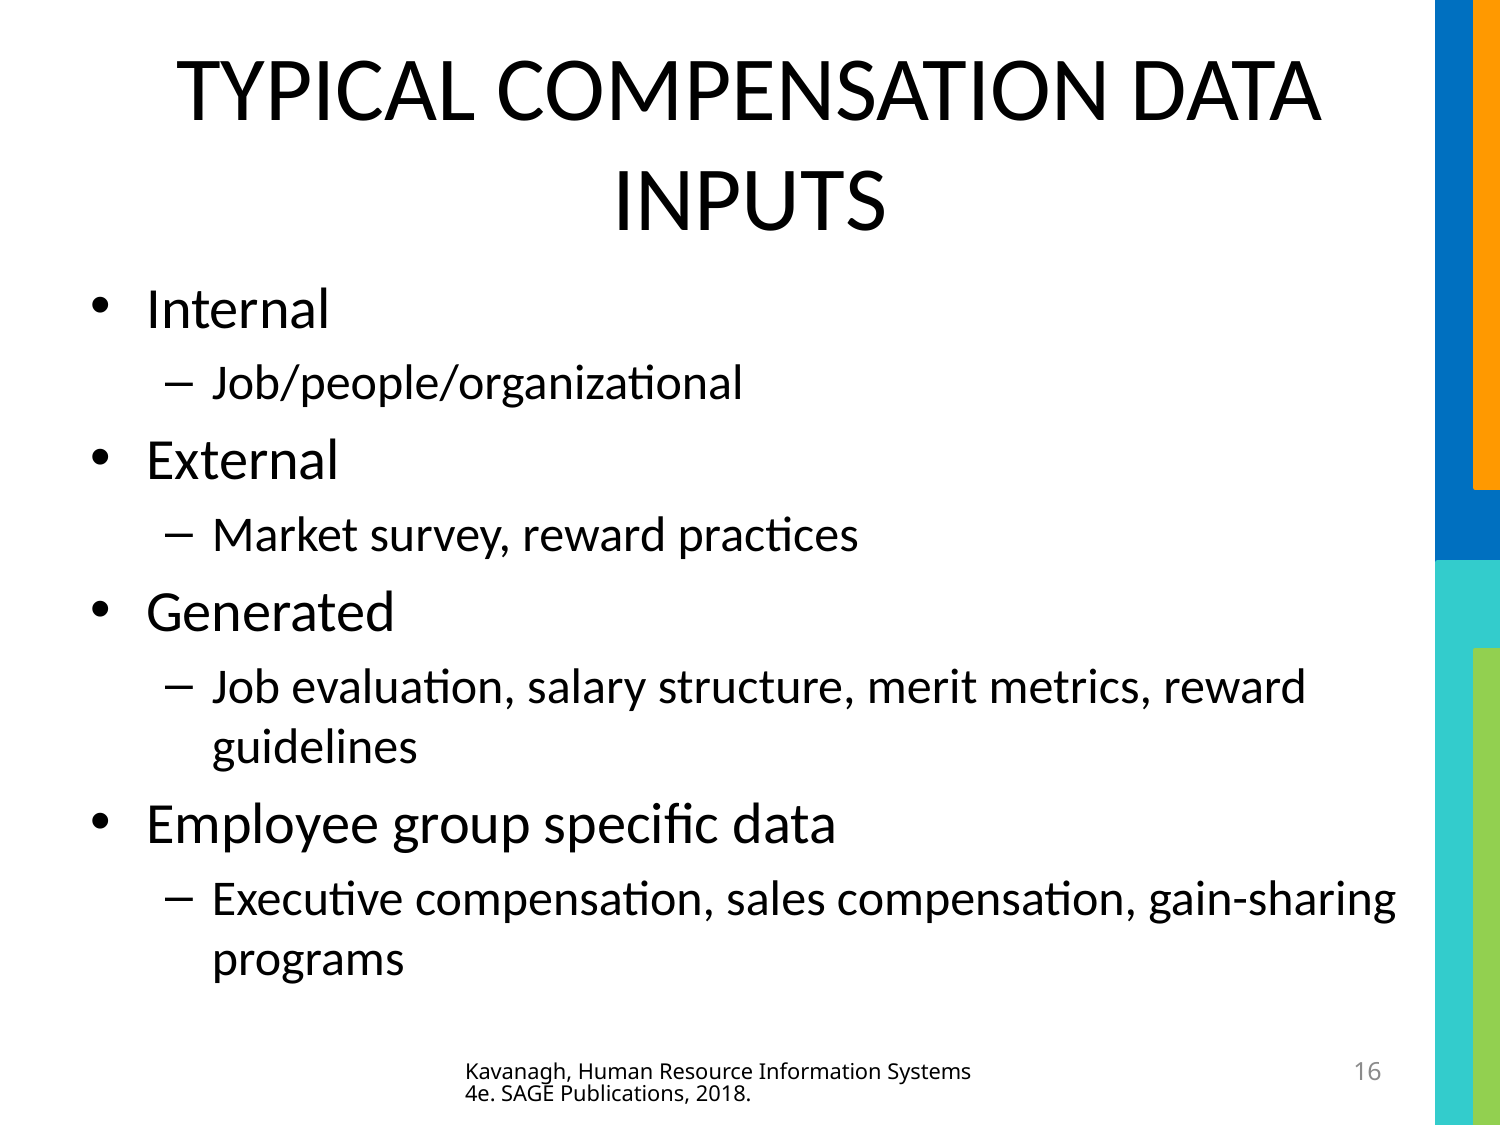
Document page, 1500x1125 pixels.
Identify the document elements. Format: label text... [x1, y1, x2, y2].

title TYPICAL COMPENSATION DATA INPUTS [75, 45, 1425, 233]
footer Kavanagh, Human Resource Information Systems 4e. SAGE Publications, 2018. [450, 1042, 1004, 1103]
slide_number 16 [1059, 1042, 1397, 1103]
list Internal Job/people/organizational External Market survey, reward practices Generated Job evaluation, salary structure, merit metrics, reward guidelines Employee group specific data Executive compensation, sales compensation, gain-sharing programs [75, 262, 1425, 1005]
